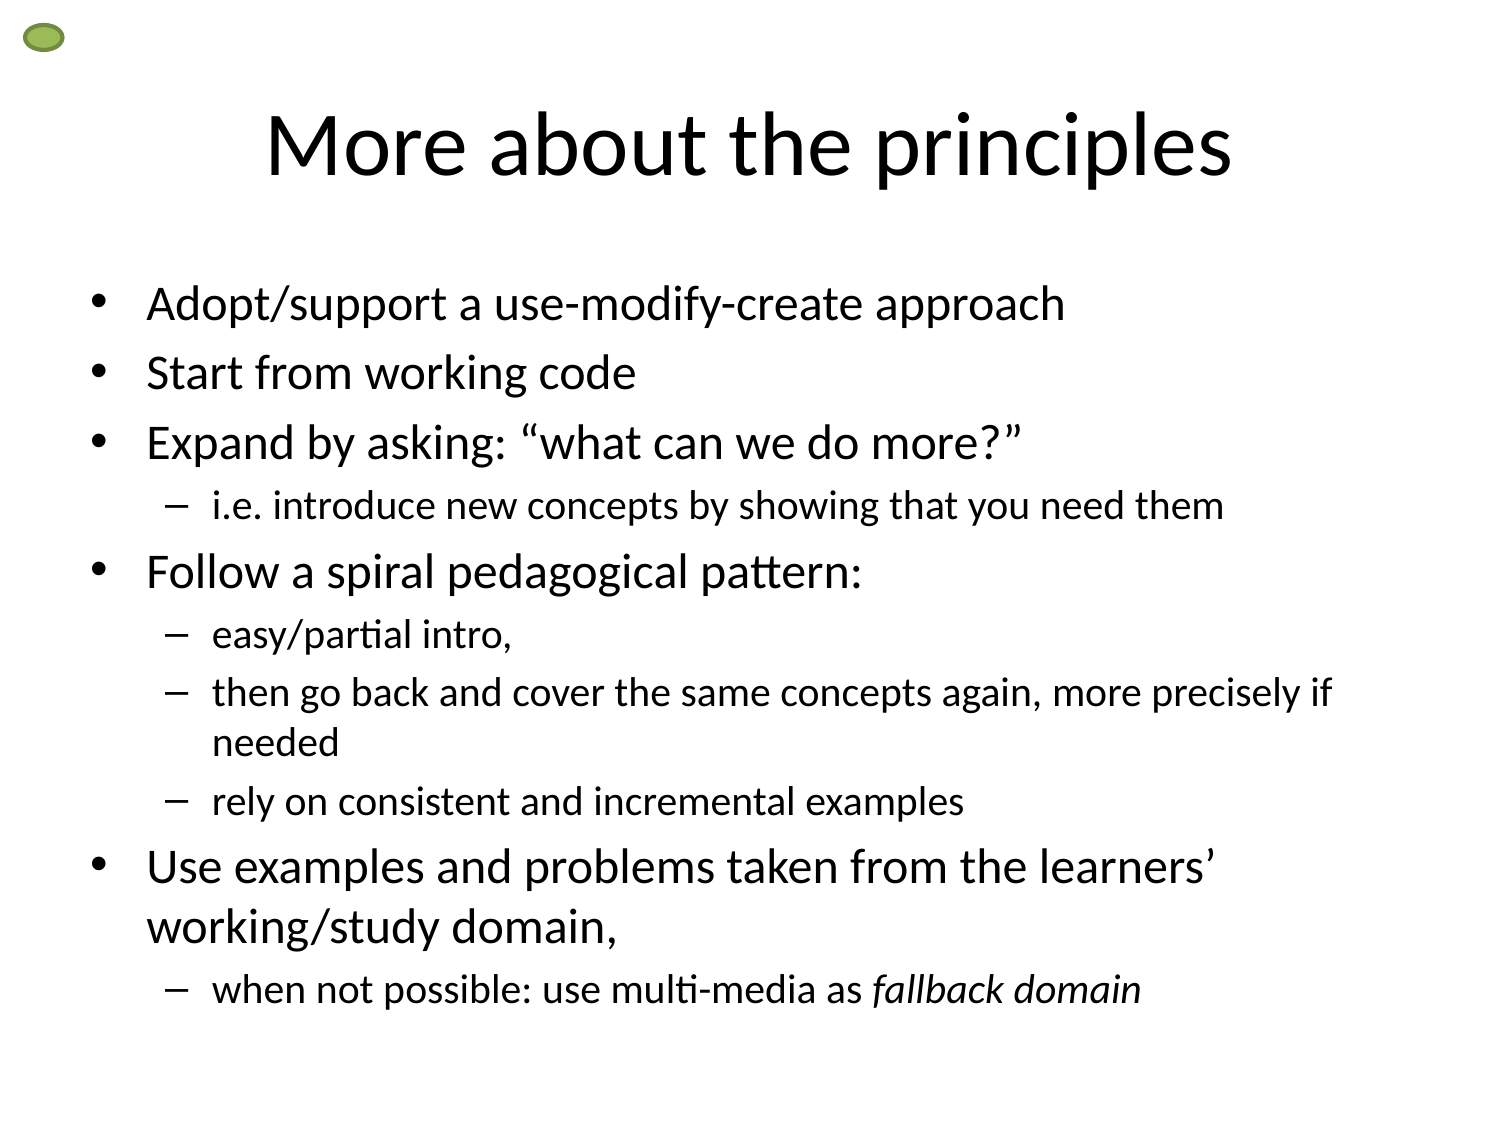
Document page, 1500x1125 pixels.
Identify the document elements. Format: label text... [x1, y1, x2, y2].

list Adopt/support a use-modify-create approach Start from working code Expand by asking: “what can we do more?” i.e. introduce new concepts by showing that you need them Follow a spiral pedagogical pattern: easy/partial intro, then go back and cover the same concepts again, more precisely if needed rely on consistent and incremental examples Use examples and problems taken from the learners’ working/study domain, when not possible: use multi-media as fallback domain [75, 262, 1425, 1088]
text_box [22, 22, 65, 53]
title More about the principles [75, 45, 1425, 233]
